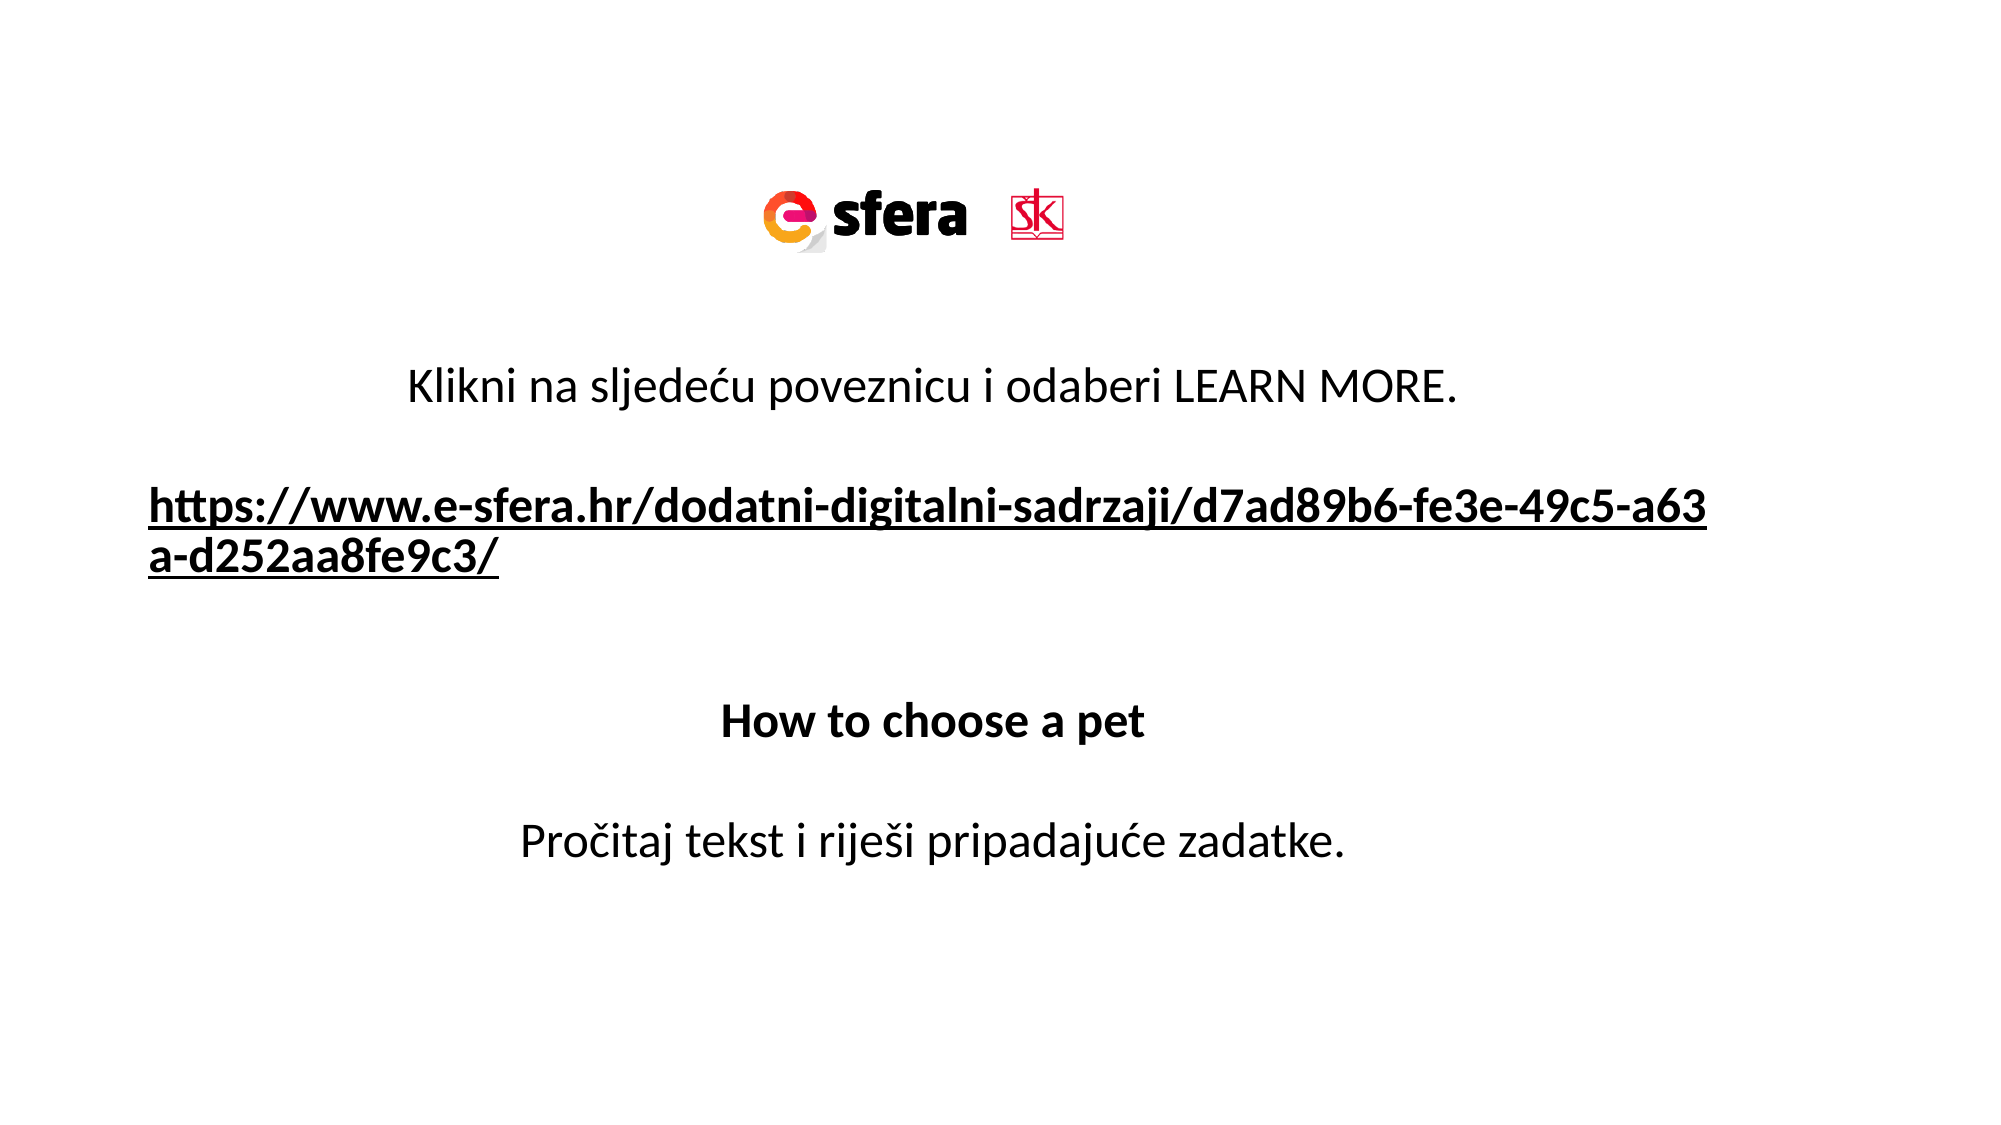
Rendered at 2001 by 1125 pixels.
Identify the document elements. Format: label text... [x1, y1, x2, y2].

picture [745, 134, 1089, 307]
text_box Klikni na sljedeću poveznicu i odaberi LEARN MORE. https://www.e-sfera.hr/dodatni-digitalni-sadrzaji/d7ad89b6-fe3e-49c5-a63a-d252aa8fe9c3/ How to choose a pet Pročitaj tekst i riješi pripadajuće zadatke. [133, 345, 1733, 871]
